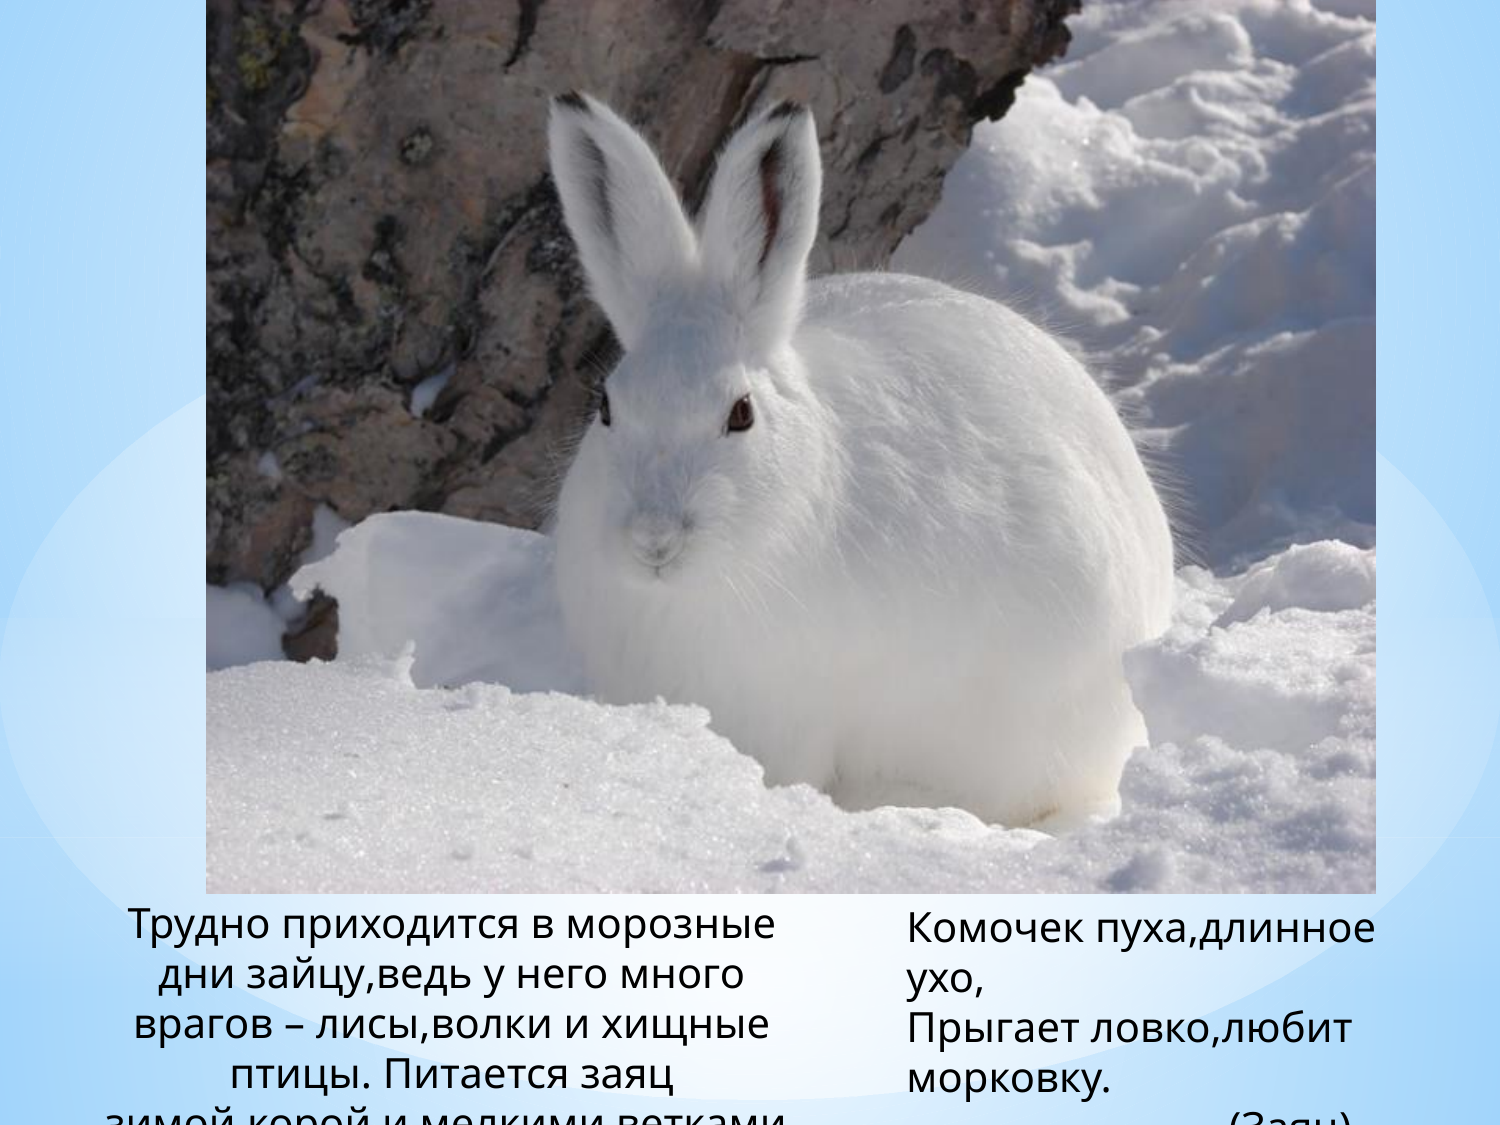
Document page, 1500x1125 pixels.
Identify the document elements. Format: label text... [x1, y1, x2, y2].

text_box Комочек пуха,длинное ухо, Прыгает ловко,любит морковку. (Заяц). [891, 893, 1430, 1125]
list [206, 0, 1376, 894]
text_box Трудно приходится в морозные дни зайцу,ведь у него много врагов – лисы,волки и хищные птицы. Питается заяц зимой,корой и мелкими ветками. [76, 889, 827, 1125]
